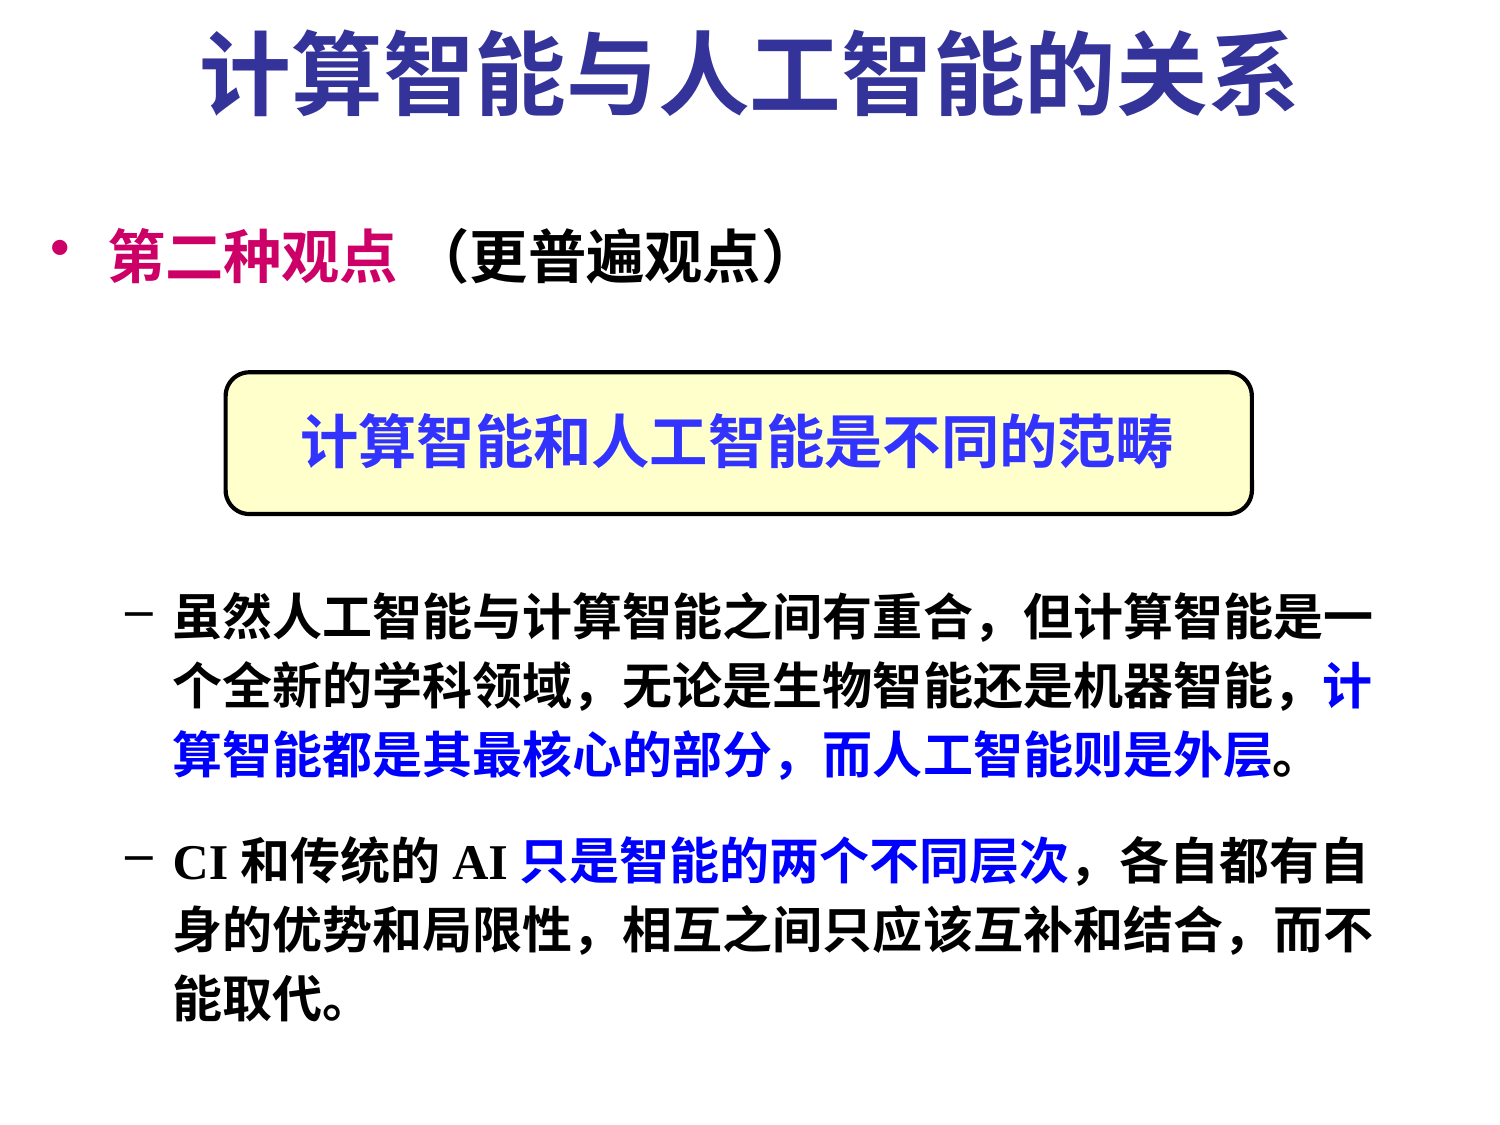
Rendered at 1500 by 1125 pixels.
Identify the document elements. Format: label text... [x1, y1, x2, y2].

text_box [225, 372, 1253, 515]
list 第二种观点 （更普遍观点） 虽然人工智能与计算智能之间有重合，但计算智能是一个全新的学科领域，无论是生物智能还是机器智能，计算智能都是其最核心的部分，而人工智能则是外层。 CI和传统的AI只是智能的两个不同层次，各自都有自身的优势和局限性，相互之间只应该互补和结合，而不能取代。 [35, 202, 1413, 988]
title 计算智能与人工智能的关系 [75, 0, 1425, 144]
